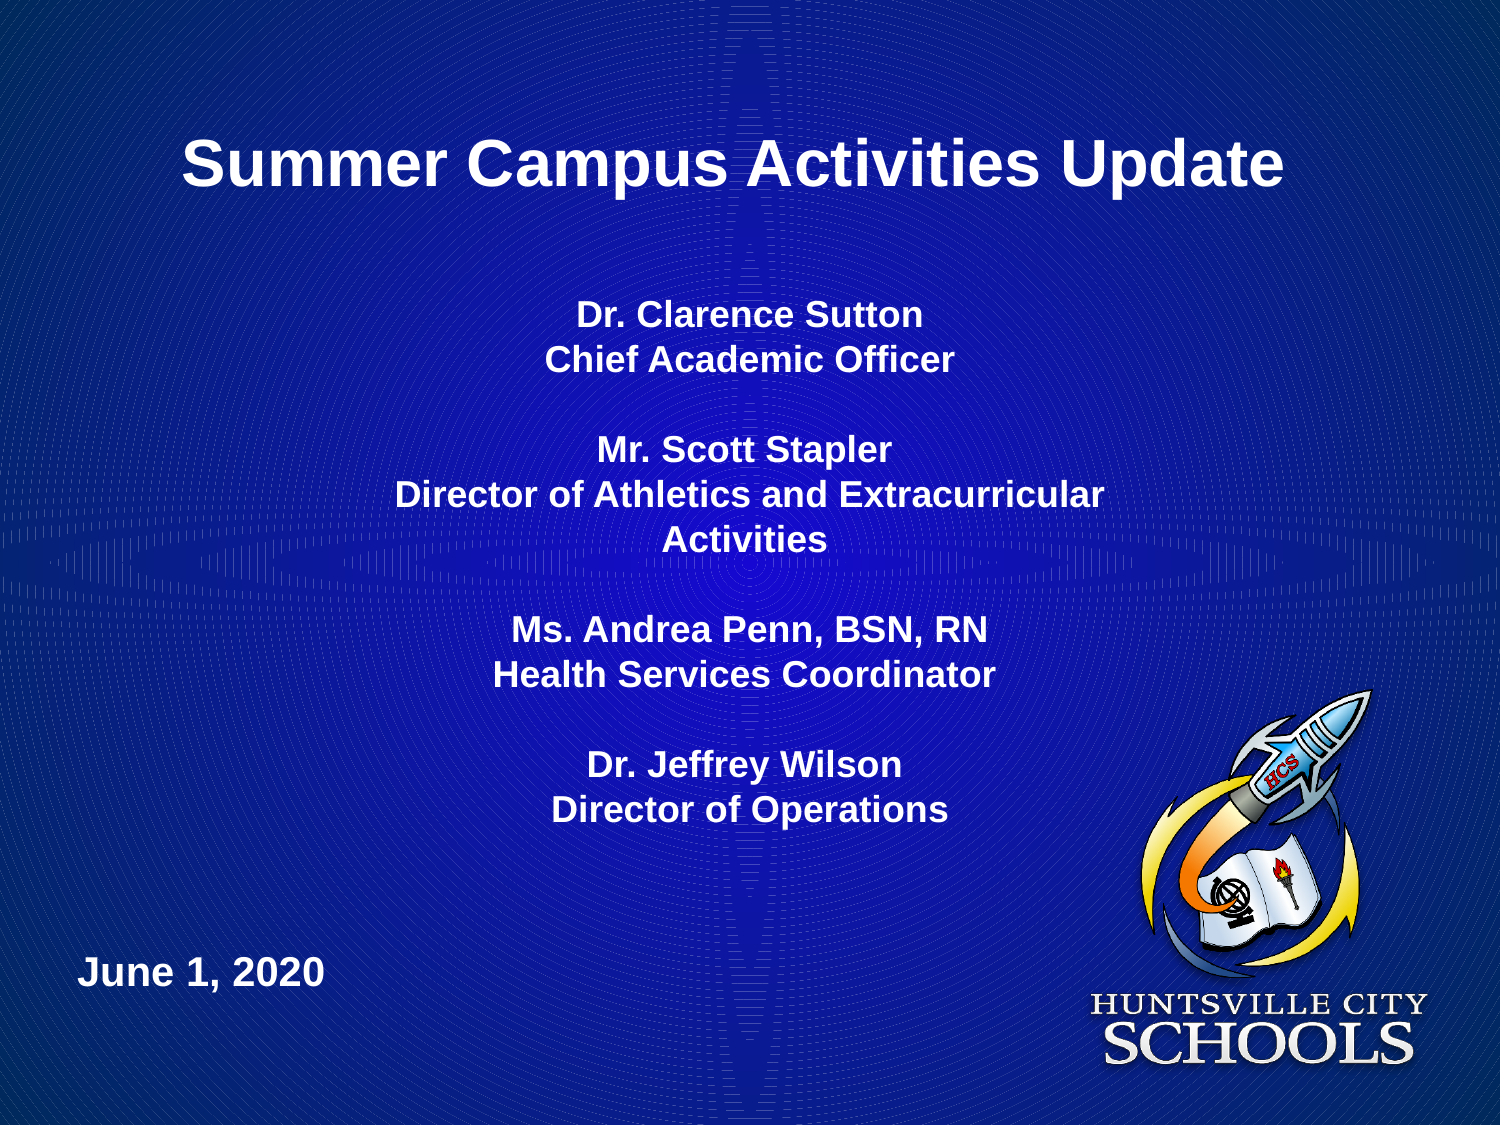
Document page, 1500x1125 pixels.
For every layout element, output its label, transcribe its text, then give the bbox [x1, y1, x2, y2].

text_box Dr. Clarence Sutton Chief Academic Officer Mr. Scott Stapler Director of Athletics and Extracurricular Activities Ms. Andrea Penn, BSN, RN Health Services Coordinator Dr. Jeffrey Wilson Director of Operations [374, 282, 1125, 837]
text_box Summer Campus Activities Update [74, 112, 1413, 208]
picture [1049, 657, 1469, 1091]
text_box June 1, 2020 [62, 937, 725, 1003]
